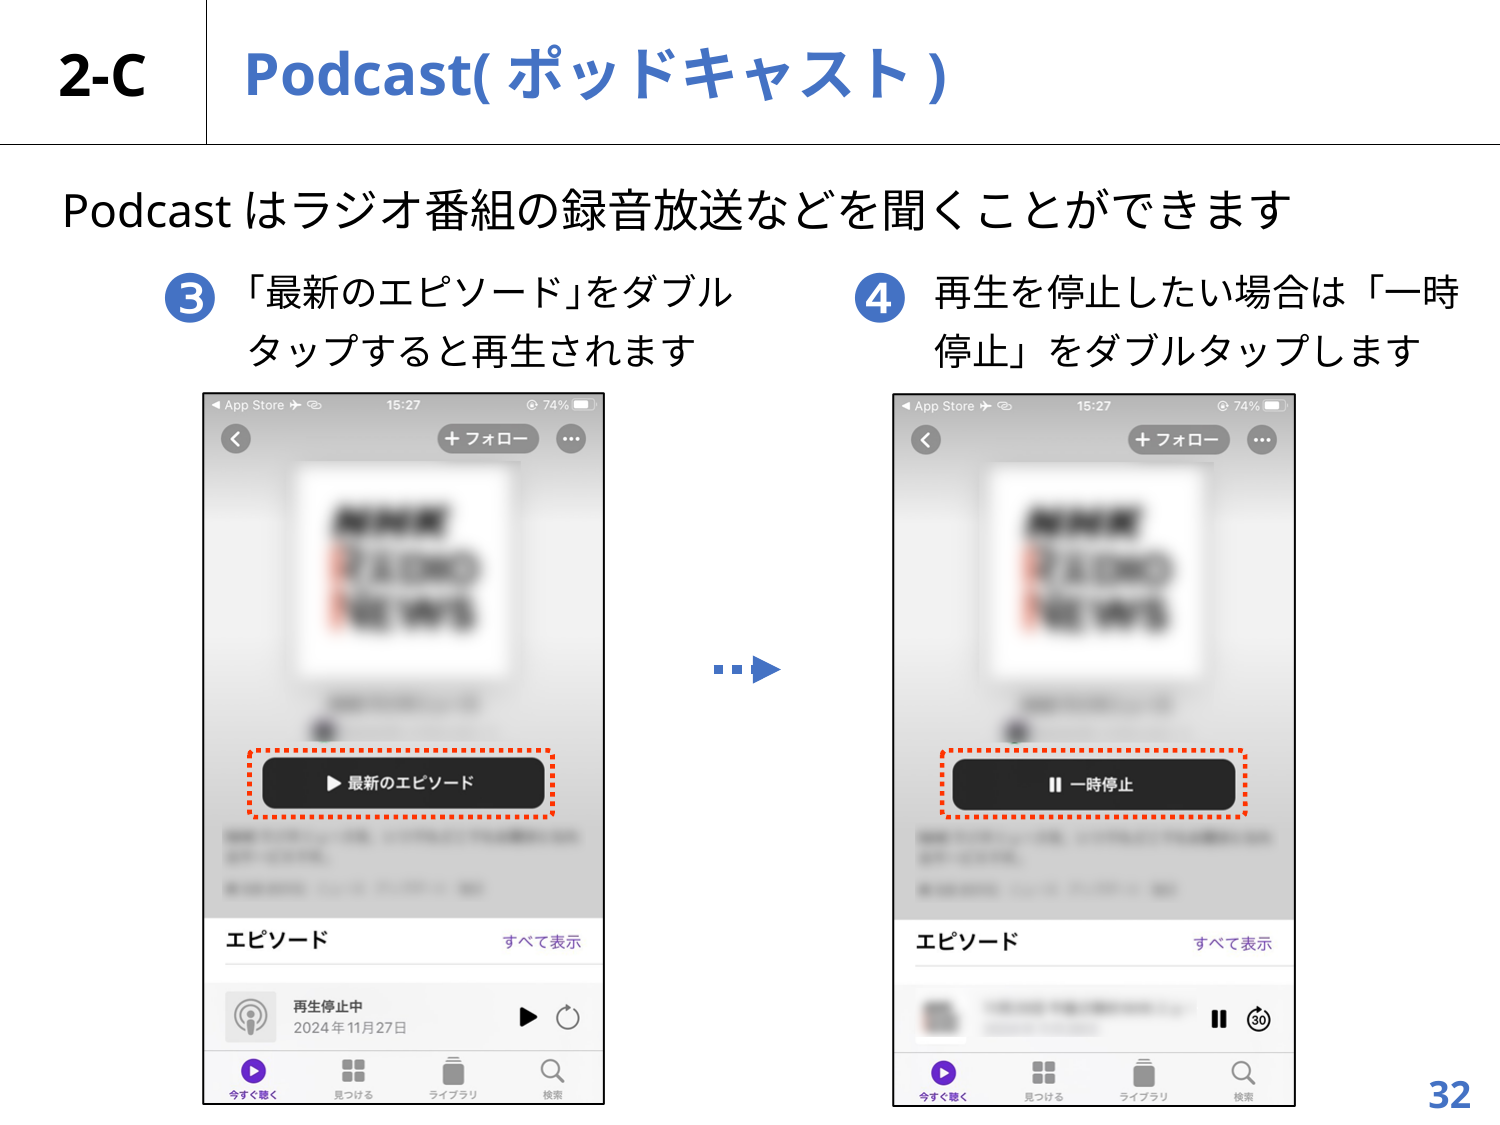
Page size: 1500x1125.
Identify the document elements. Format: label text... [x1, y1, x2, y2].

title Podcast(ポッドキャスト) [228, 36, 1472, 116]
text_box ❹ [835, 274, 919, 343]
picture [201, 392, 605, 1105]
text_box 2-C [0, 0, 207, 147]
picture [892, 393, 1296, 1107]
text_box 32 [1399, 1063, 1500, 1123]
text_box Podcastはラジオ番組の録音放送などを聞くことができます [46, 180, 1500, 274]
text_box ｢最新のエピソード｣をダブル タップすると再生されます [231, 248, 812, 381]
text_box ❸ [145, 248, 223, 343]
text_box 再生を停止したい場合は「一時 停止」をダブルタップします [919, 248, 1488, 380]
